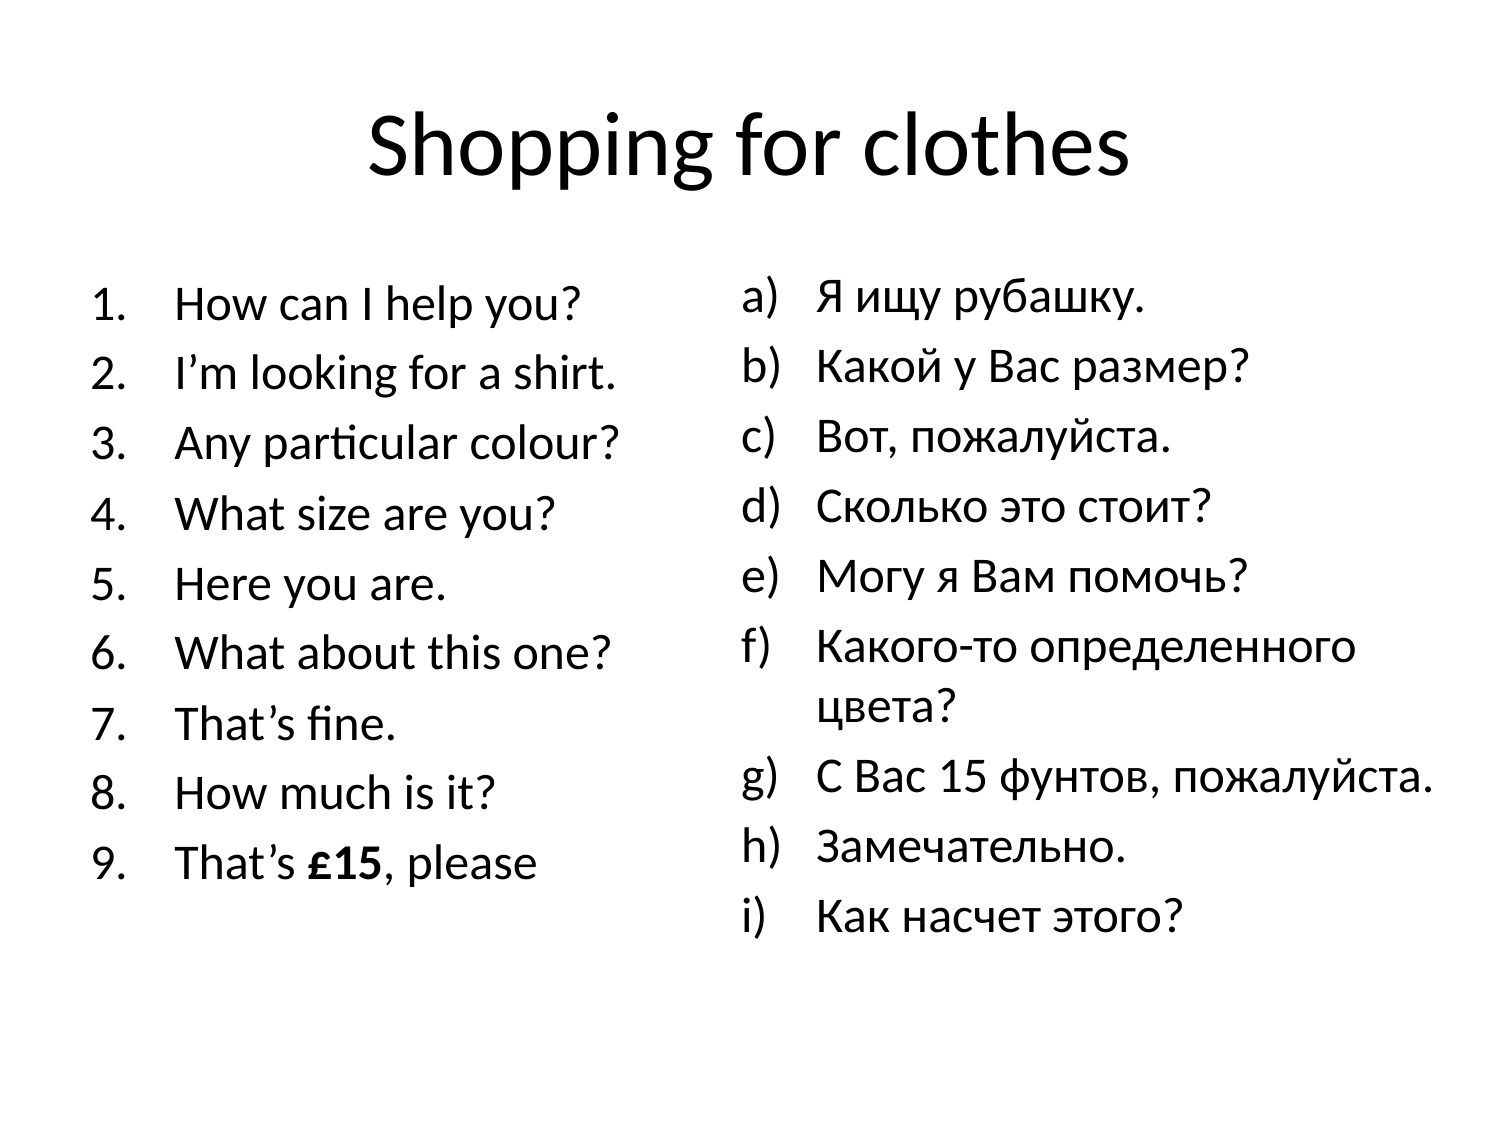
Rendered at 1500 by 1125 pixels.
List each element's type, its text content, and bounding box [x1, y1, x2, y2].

list How can I help you? I’m looking for a shirt. Any particular colour? What size are you? Here you are. What about this one? That’s fine. How much is it? That’s £15, please [74, 262, 644, 965]
text_box Я ищу рубашку. Какой у Вас размер? Вот, пожалуйста. Сколько это стоит? Могу я Вам помочь? Какого-то определенного цвета? С Вас 15 фунтов, пожалуйста. Замечательно. Как насчет этого? [726, 255, 1471, 998]
title Shopping for clothes [74, 44, 1426, 233]
